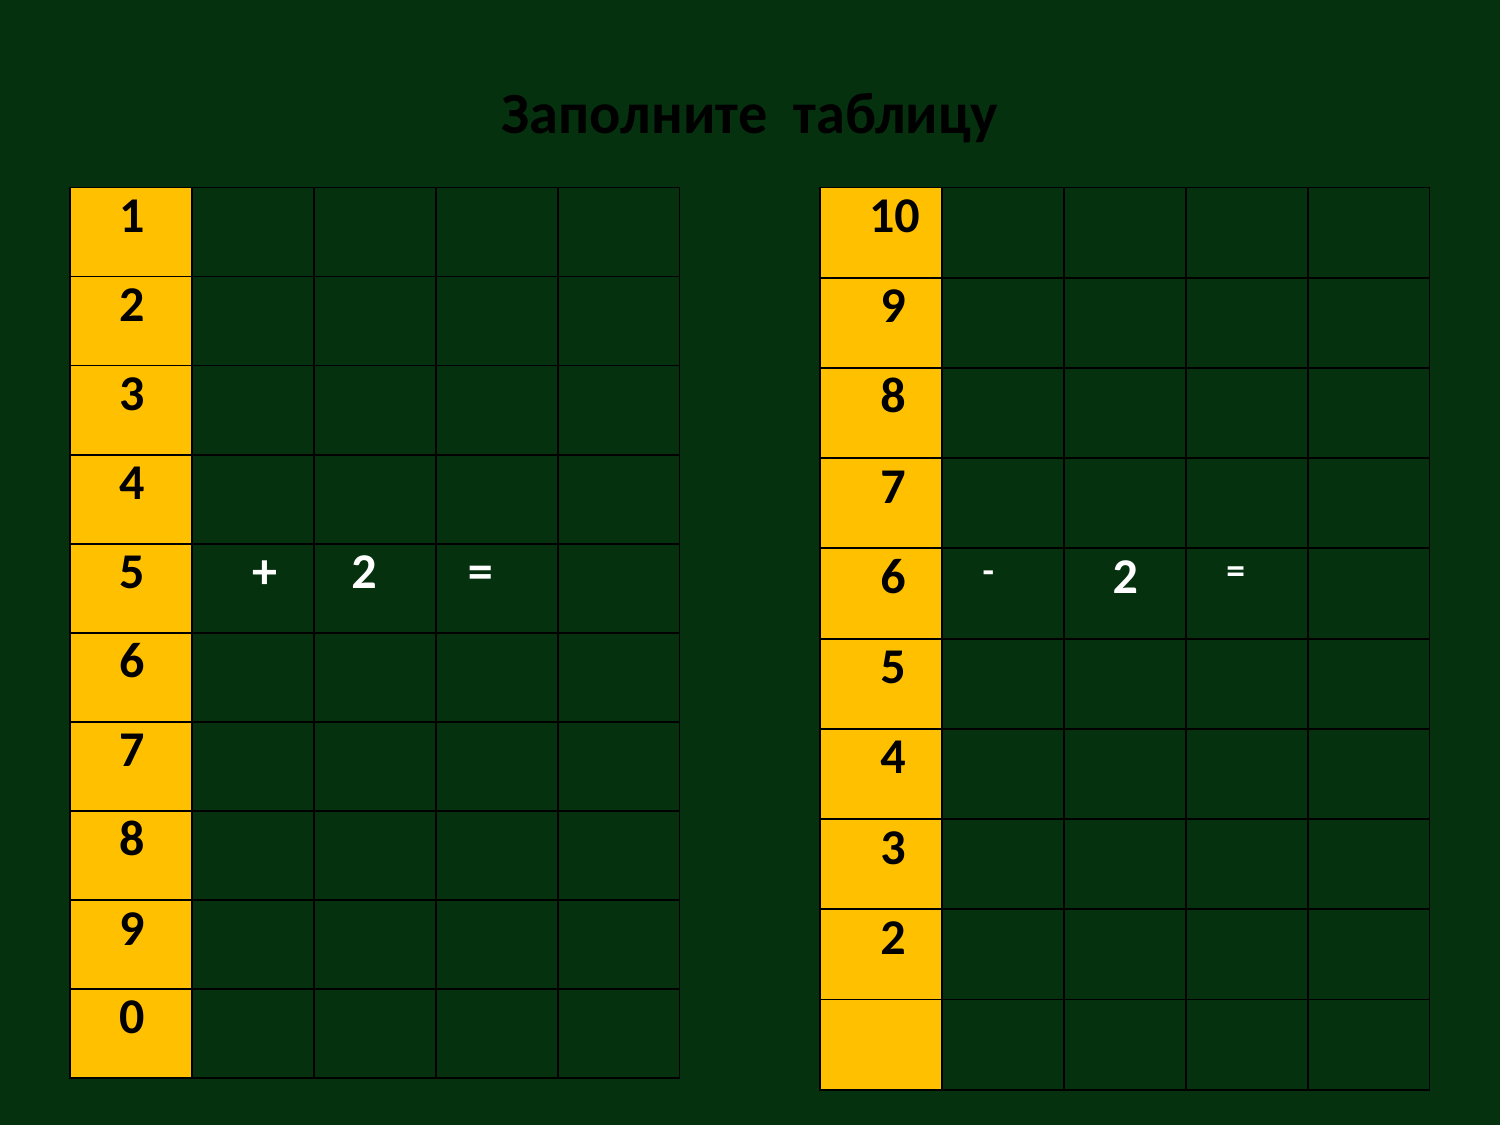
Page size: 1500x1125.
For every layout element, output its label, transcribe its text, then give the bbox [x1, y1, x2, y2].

table_cell [1309, 820, 1429, 908]
table_cell [193, 723, 313, 810]
table_cell [1309, 459, 1429, 547]
table_cell [559, 723, 679, 810]
table_cell [437, 277, 557, 365]
table_cell 8 [821, 369, 941, 457]
table_cell [559, 545, 679, 632]
table_cell [1309, 910, 1429, 999]
table_cell 2 [315, 545, 435, 632]
table_cell [315, 901, 435, 988]
table_cell [193, 277, 313, 365]
table_cell [1065, 279, 1185, 367]
table_cell [437, 634, 557, 721]
table_cell 2 [1065, 549, 1185, 638]
table_cell [1187, 730, 1307, 818]
table_cell = [437, 545, 557, 632]
table_cell [1187, 640, 1307, 728]
table_cell [193, 901, 313, 988]
table_cell [193, 366, 313, 454]
table_cell [1065, 1000, 1185, 1089]
table_cell [1187, 820, 1307, 908]
table_cell [193, 634, 313, 721]
table_cell [315, 812, 435, 899]
table_cell 6 [71, 634, 191, 721]
table_cell [1309, 279, 1429, 367]
table_cell [943, 910, 1063, 999]
table_cell [1187, 459, 1307, 547]
table_cell [821, 1000, 941, 1089]
table_cell [559, 456, 679, 543]
table_cell [315, 990, 435, 1077]
table_cell [943, 279, 1063, 367]
table_cell 9 [821, 279, 941, 367]
table_header [1309, 188, 1429, 277]
table_cell [943, 1000, 1063, 1089]
table_cell 2 [821, 910, 941, 999]
table_header 10 [821, 188, 941, 277]
table_cell [1065, 459, 1185, 547]
table_cell [1065, 369, 1185, 457]
table_cell [1309, 1000, 1429, 1089]
table_cell [193, 812, 313, 899]
table_cell [559, 366, 679, 454]
table_cell [437, 456, 557, 543]
table_cell [559, 277, 679, 365]
table_cell [559, 634, 679, 721]
table_cell [1065, 640, 1185, 728]
table_cell 7 [821, 459, 941, 547]
table_cell [1187, 1000, 1307, 1089]
table_header 1 [71, 188, 191, 276]
table_cell [943, 369, 1063, 457]
table_cell [315, 277, 435, 365]
table_cell [193, 456, 313, 543]
table_header [1065, 188, 1185, 277]
table_cell 4 [821, 730, 941, 818]
table_header [193, 188, 313, 276]
table_cell 8 [71, 812, 191, 899]
table_cell [315, 366, 435, 454]
table_cell [315, 456, 435, 543]
table_cell [1309, 369, 1429, 457]
table_cell [315, 723, 435, 810]
table_cell [315, 634, 435, 721]
table_cell + [193, 545, 313, 632]
table_cell [943, 730, 1063, 818]
table_cell - [943, 549, 1063, 638]
table_cell 5 [821, 640, 941, 728]
table_cell [1309, 640, 1429, 728]
table_cell [943, 459, 1063, 547]
table_cell [1065, 730, 1185, 818]
table_header [559, 188, 679, 276]
table_cell [437, 723, 557, 810]
table_header [1187, 188, 1307, 277]
table_cell 9 [71, 901, 191, 988]
table_cell = [1187, 549, 1307, 638]
table_cell [437, 366, 557, 454]
table_cell 0 [71, 990, 191, 1077]
table_cell [559, 990, 679, 1077]
table_cell [1187, 910, 1307, 999]
table_cell [1187, 369, 1307, 457]
table_cell [559, 901, 679, 988]
table_cell 2 [71, 277, 191, 365]
table_cell [1065, 820, 1185, 908]
table_cell [437, 901, 557, 988]
table_cell [1309, 730, 1429, 818]
table_cell [437, 812, 557, 899]
table_cell [1187, 279, 1307, 367]
table_cell 6 [821, 549, 941, 638]
table_cell [193, 990, 313, 1077]
table_cell 5 [71, 545, 191, 632]
table_cell 7 [71, 723, 191, 810]
table_header [943, 188, 1063, 277]
table_header [315, 188, 435, 276]
table_cell 3 [71, 366, 191, 454]
table_cell 3 [821, 820, 941, 908]
table_cell [1309, 549, 1429, 638]
table_cell [559, 812, 679, 899]
table_header [437, 188, 557, 276]
table_cell [437, 990, 557, 1077]
table_cell 4 [71, 456, 191, 543]
table_cell [943, 640, 1063, 728]
table_cell [1065, 910, 1185, 999]
table_cell [943, 820, 1063, 908]
title Заполните таблицу [75, 45, 1425, 176]
